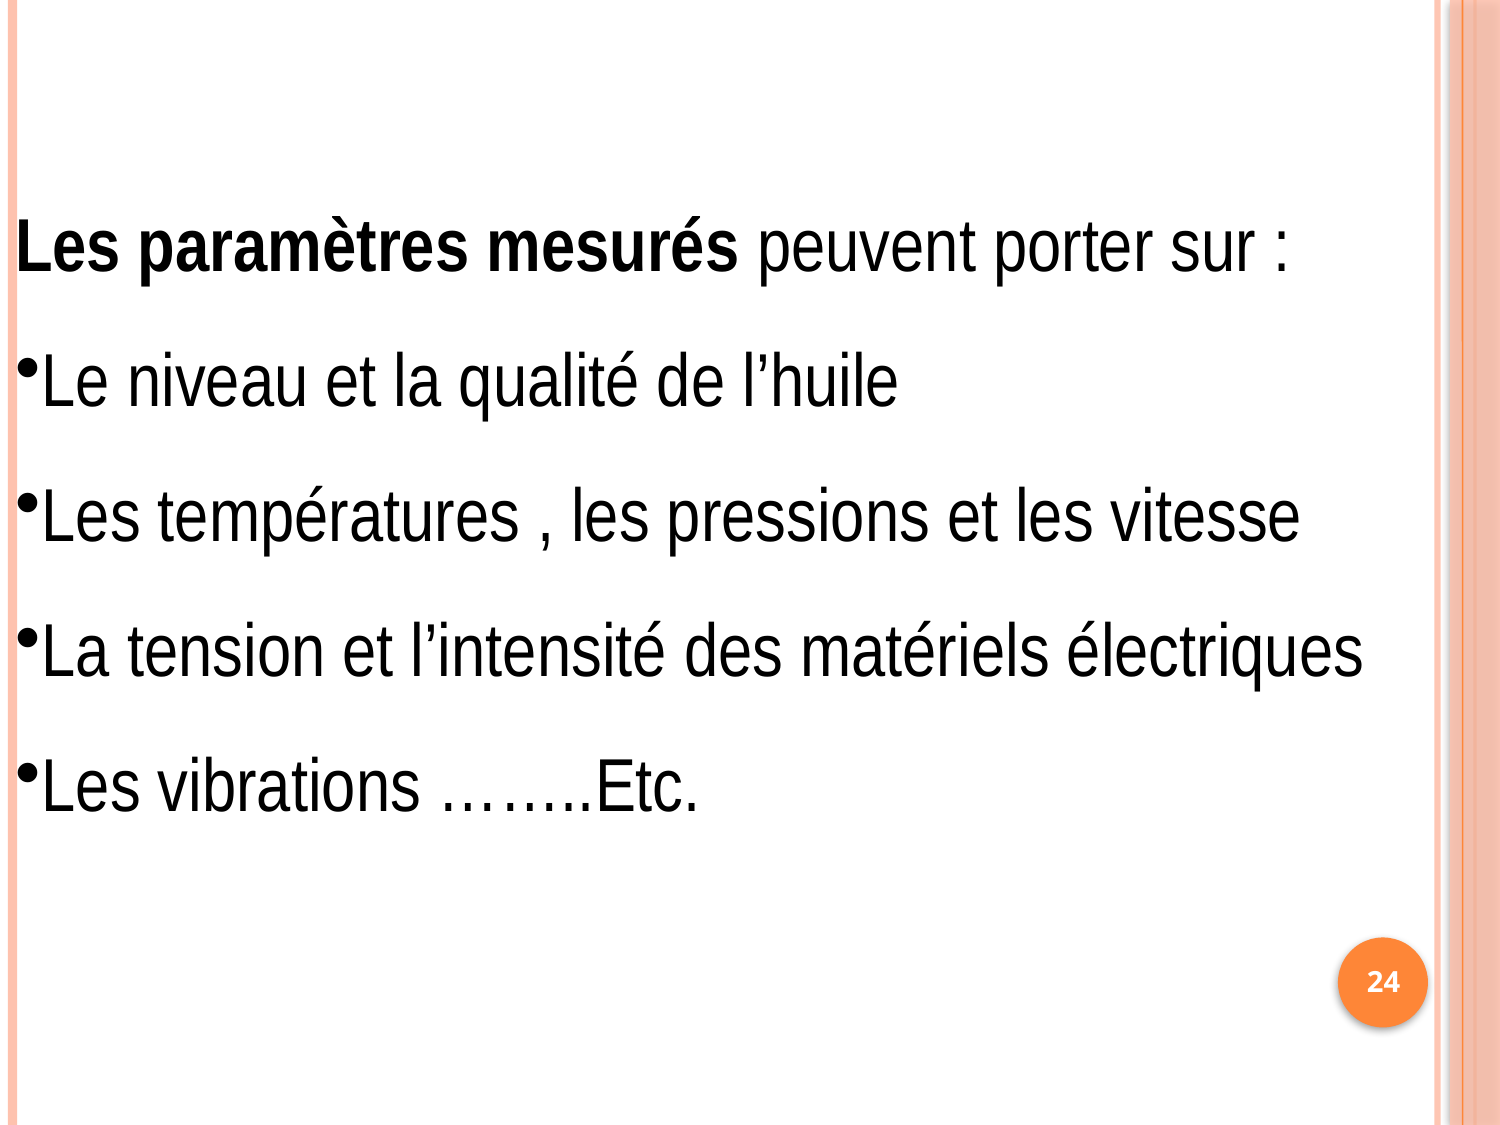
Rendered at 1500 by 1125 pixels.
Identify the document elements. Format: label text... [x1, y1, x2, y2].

text_box Les paramètres mesurés peuvent porter sur : Le niveau et la qualité de l’huile Les températures , les pressions et les vitesse La tension et l’intensité des matériels électriques Les vibrations ……..Etc. [0, 144, 1500, 880]
slide_number 24 [1333, 940, 1434, 1027]
